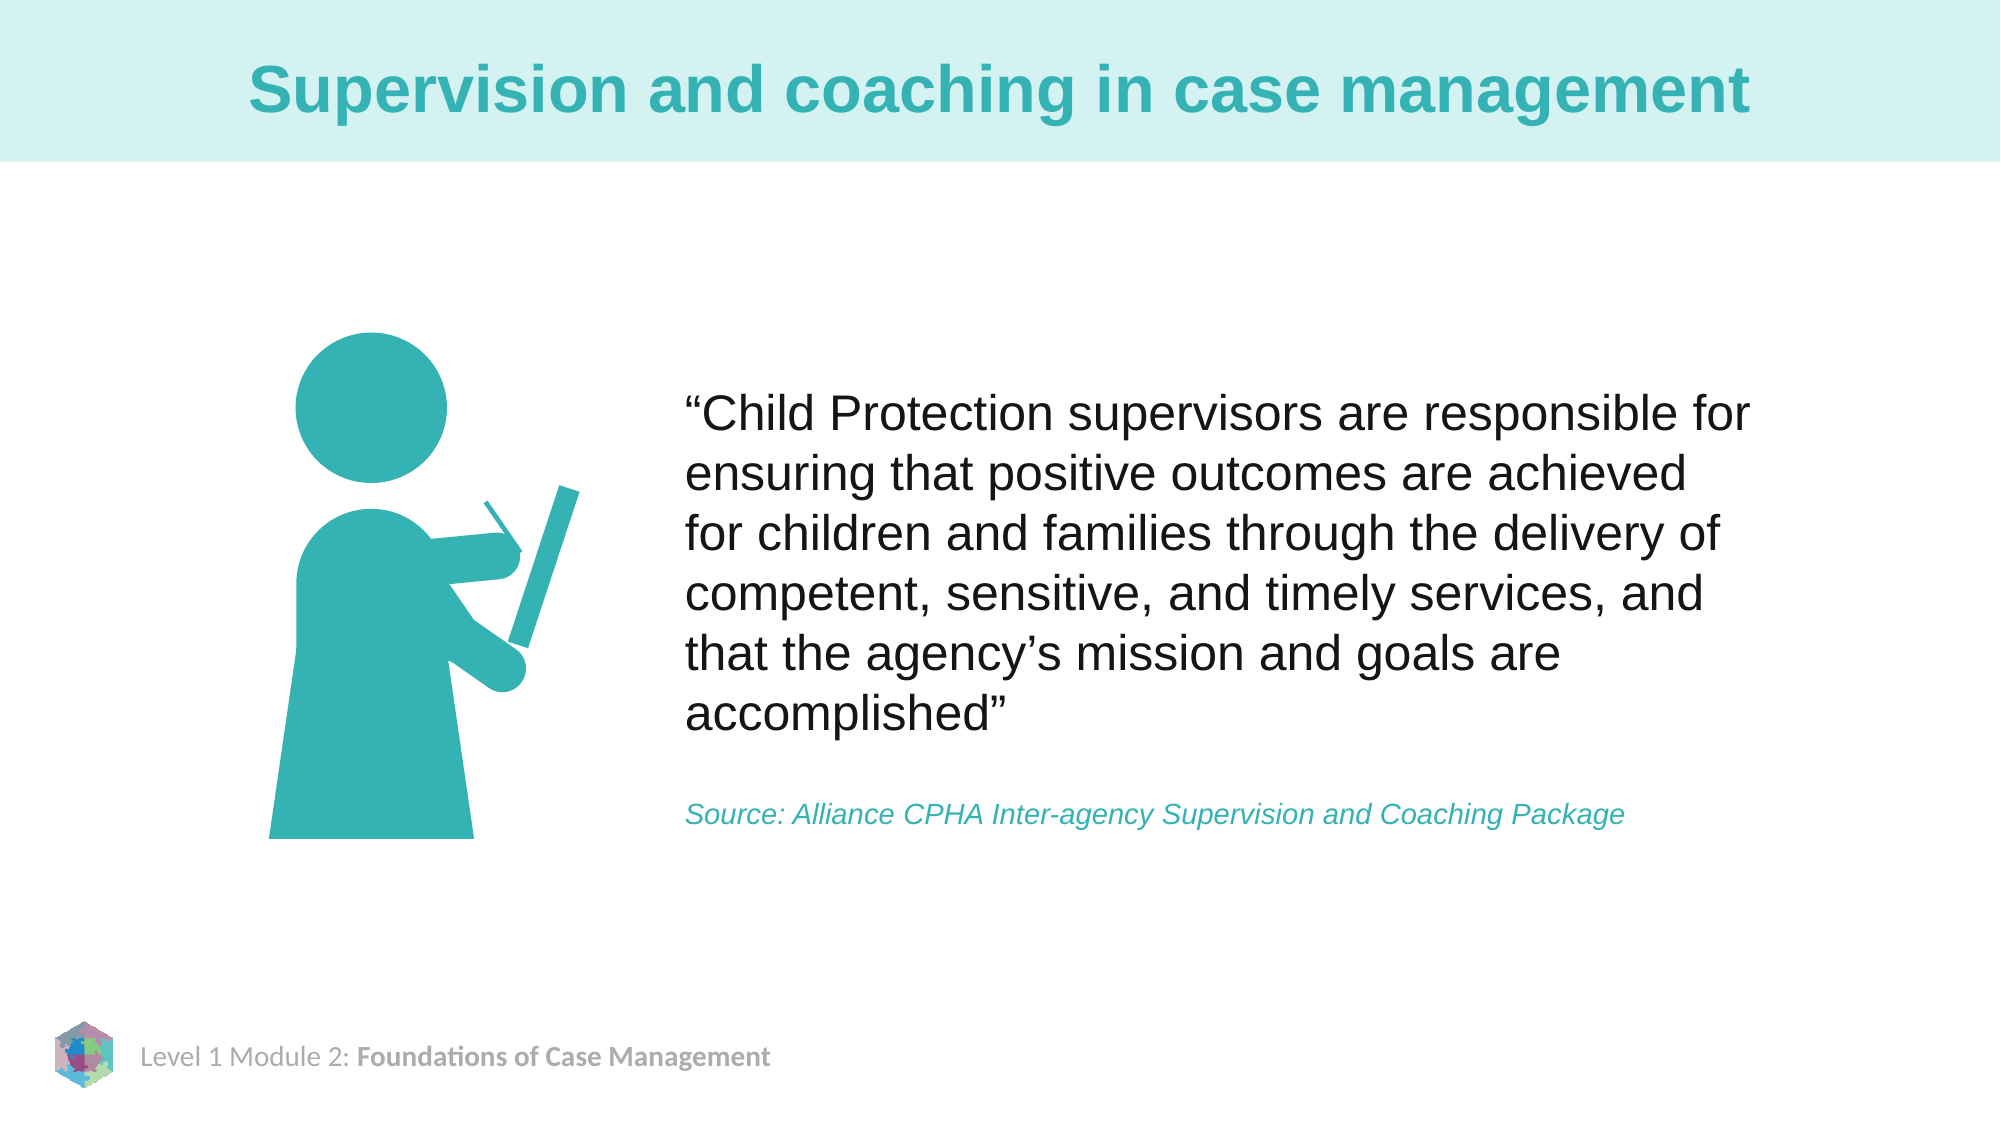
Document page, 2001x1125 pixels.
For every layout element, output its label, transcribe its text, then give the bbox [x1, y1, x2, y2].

title Supervision and coaching in case management [137, 19, 1863, 163]
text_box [268, 332, 555, 839]
picture [55, 1021, 113, 1088]
text_box Source: Alliance CPHA Inter-agency Supervision and Coaching Package [670, 788, 1769, 838]
text_box “Child Protection supervisors are responsible for ensuring that positive outcomes are achieved for children and families through the delivery of competent, sensitive, and timely services, and that the agency’s mission and goals are accomplished” [670, 373, 1769, 748]
